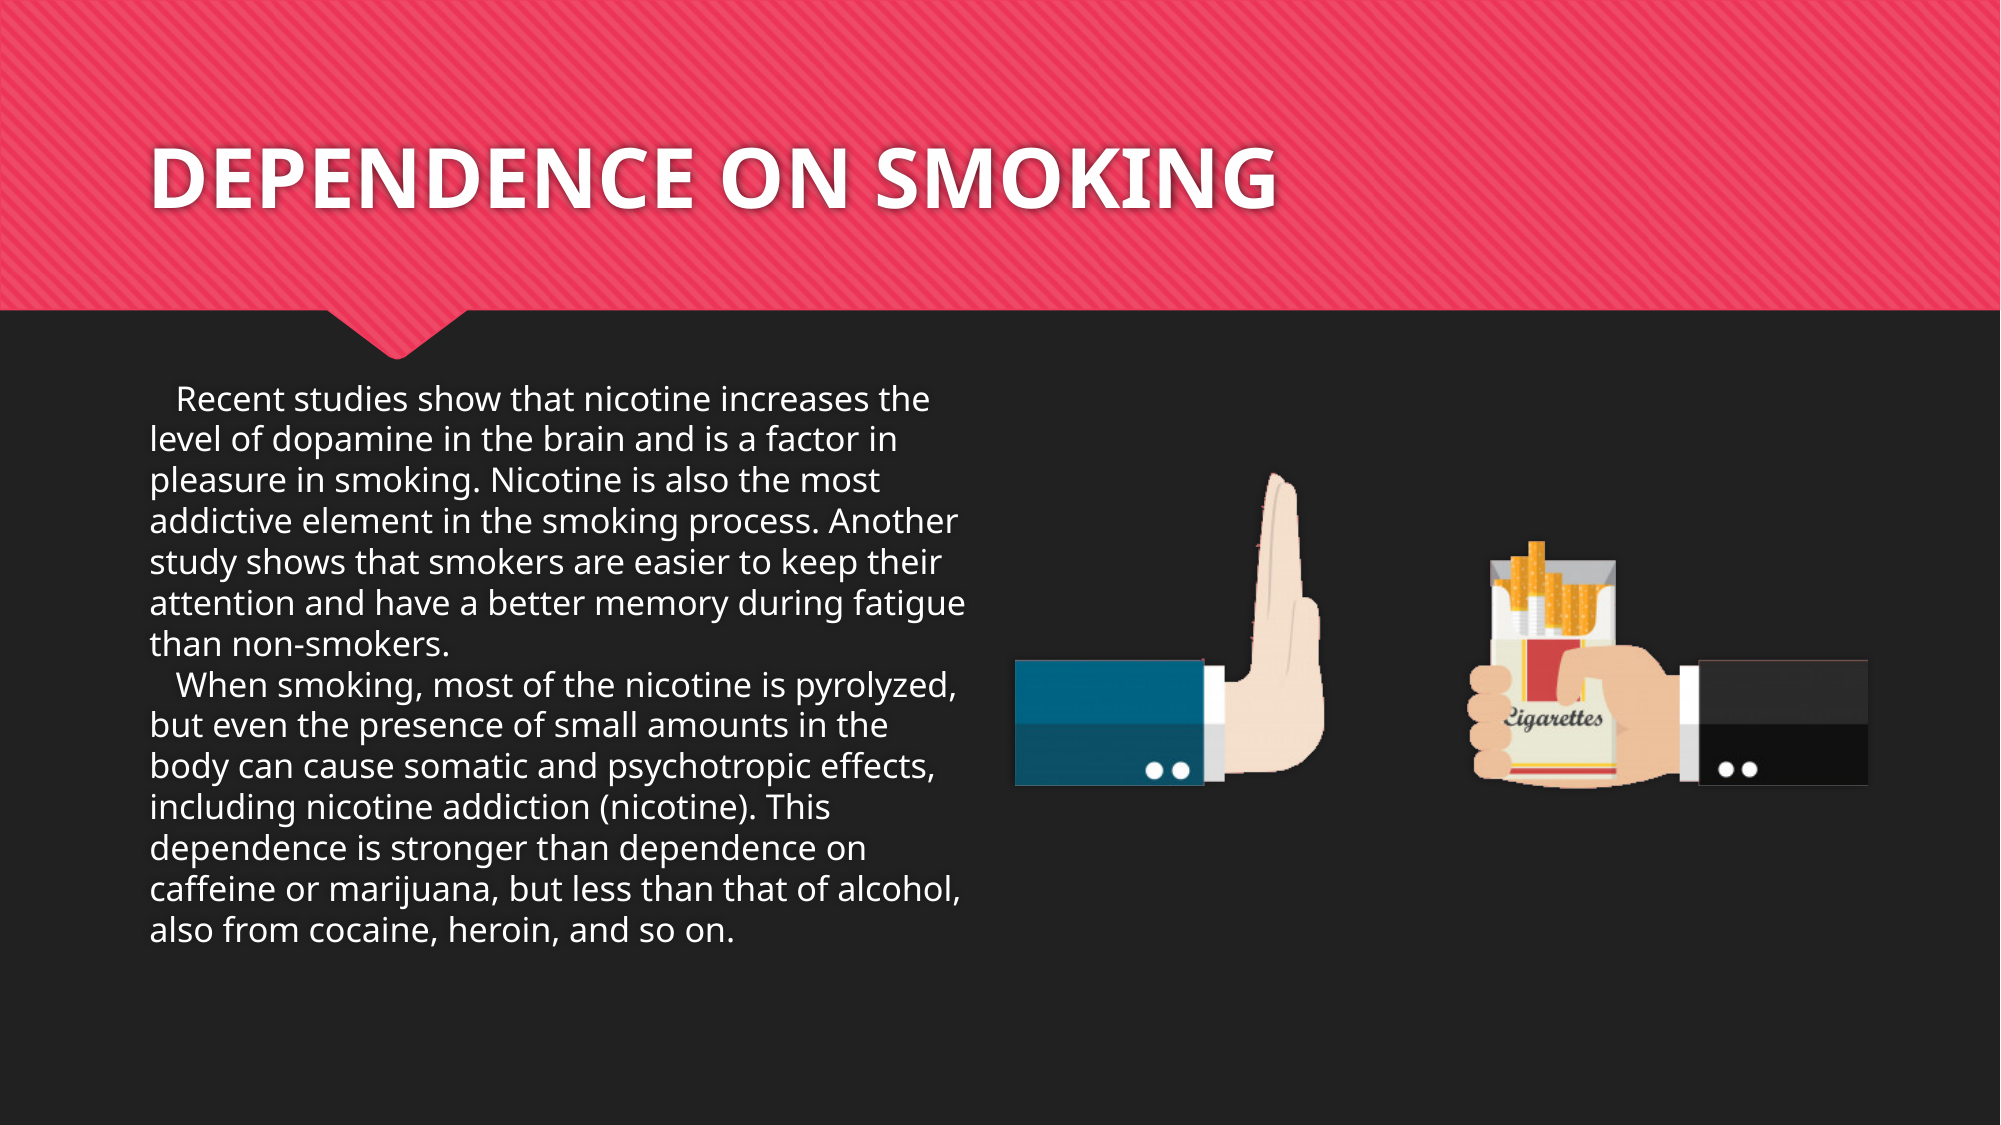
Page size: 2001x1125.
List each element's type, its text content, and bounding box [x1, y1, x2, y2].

list Recent studies show that nicotine increases the level of dopamine in the brain and is a factor in pleasure in smoking. Nicotine is also the most addictive element in the smoking process. Another study shows that smokers are easier to keep their attention and have a better memory during fatigue than non-smokers. When smoking, most of the nicotine is pyrolyzed, but even the presence of small amounts in the body can cause somatic and psychotropic effects, including nicotine addiction (nicotine). This dependence is stronger than dependence on caffeine or marijuana, but less than that of alcohol, also from cocaine, heroin, and so on. [134, 364, 985, 962]
title DEPENDENCE ON SMOKING [132, 73, 1868, 233]
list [1014, 469, 1868, 857]
